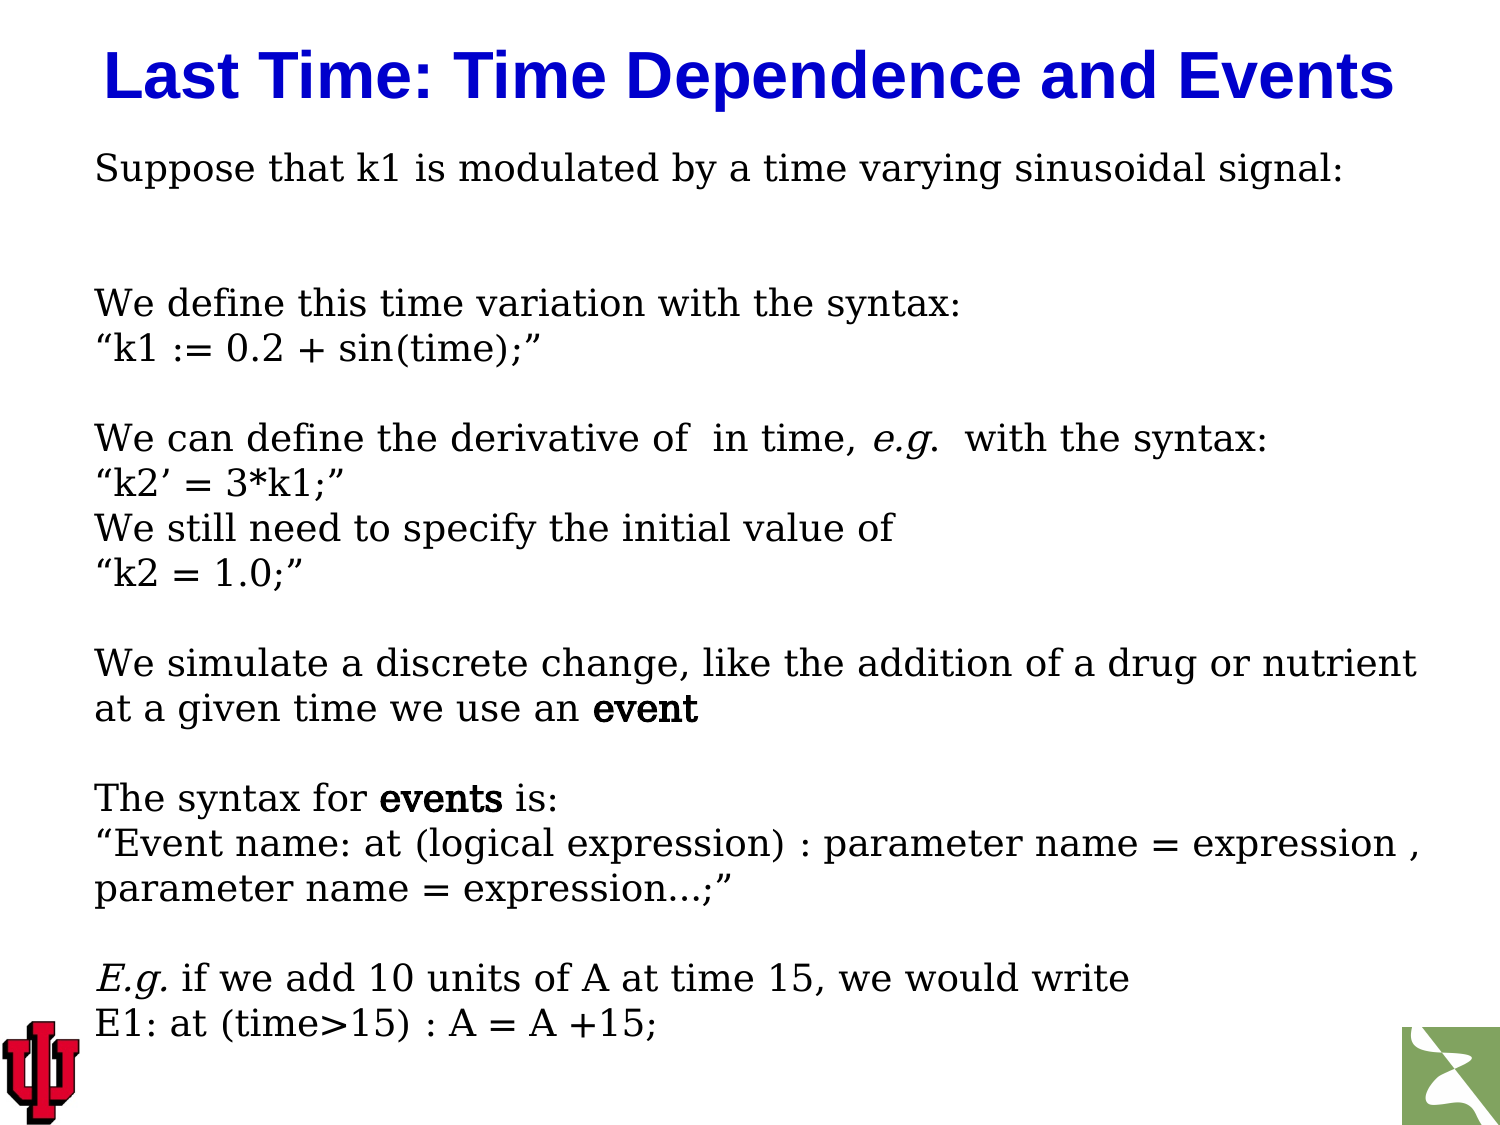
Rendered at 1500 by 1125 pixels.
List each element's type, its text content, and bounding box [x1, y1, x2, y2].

picture [0, 1020, 80, 1125]
text_box [0, 112, 1500, 478]
picture [1402, 1027, 1500, 1125]
title Last Time: Time Dependence and Events [0, 19, 1500, 112]
text_box [0, 556, 1500, 663]
